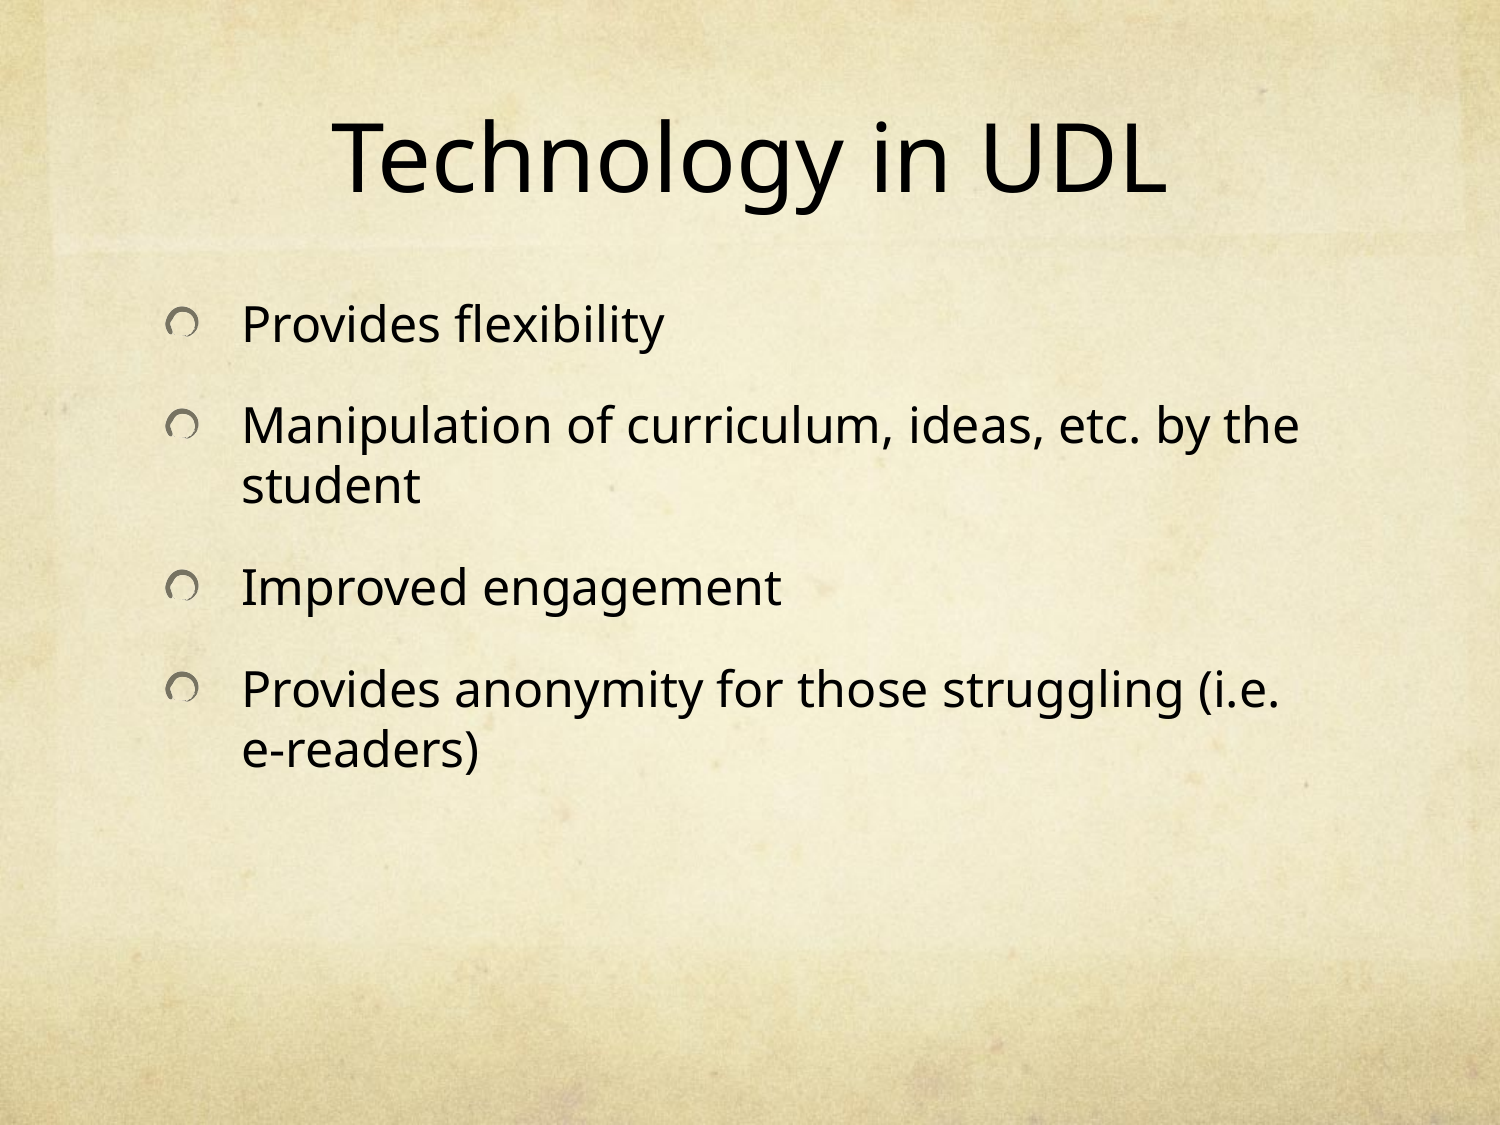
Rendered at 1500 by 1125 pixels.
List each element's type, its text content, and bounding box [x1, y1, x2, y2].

picture [0, 0, 1500, 1125]
list Provides flexibility Manipulation of curriculum, ideas, etc. by the student Improved engagement Provides anonymity for those struggling (i.e. e-readers) [150, 284, 1350, 950]
title Technology in UDL [150, 82, 1350, 225]
